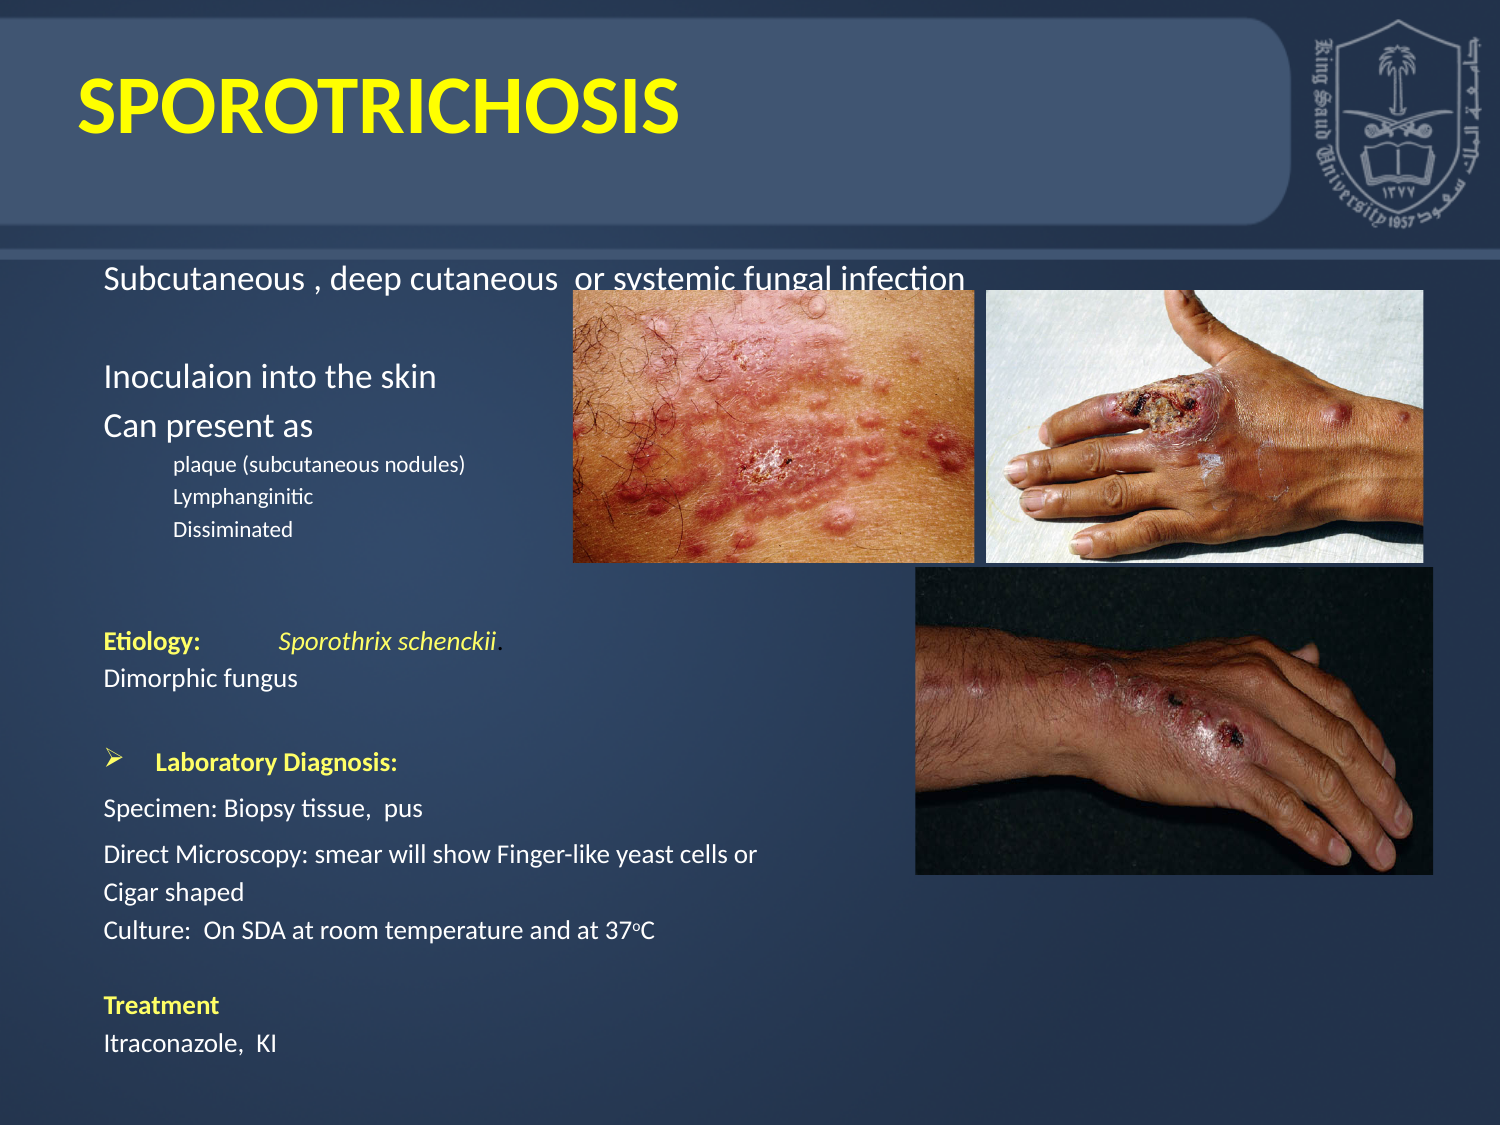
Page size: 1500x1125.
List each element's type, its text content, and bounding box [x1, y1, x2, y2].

picture [0, 0, 1500, 1125]
title Sporotrichosis [62, 42, 1338, 138]
list Subcutaneous , deep cutaneous or systemic fungal infection Inoculaion into the skin Can present as plaque (subcutaneous nodules) Lymphanginitic Dissiminated Etiology: Sporothrix schenckii. Dimorphic fungus Laboratory Diagnosis: Specimen: Biopsy tissue, pus Direct Microscopy: smear will show Finger-like yeast cells or Cigar shaped Culture: On SDA at room temperature and at 37oC Treatment Itraconazole, KI [88, 243, 1364, 1067]
